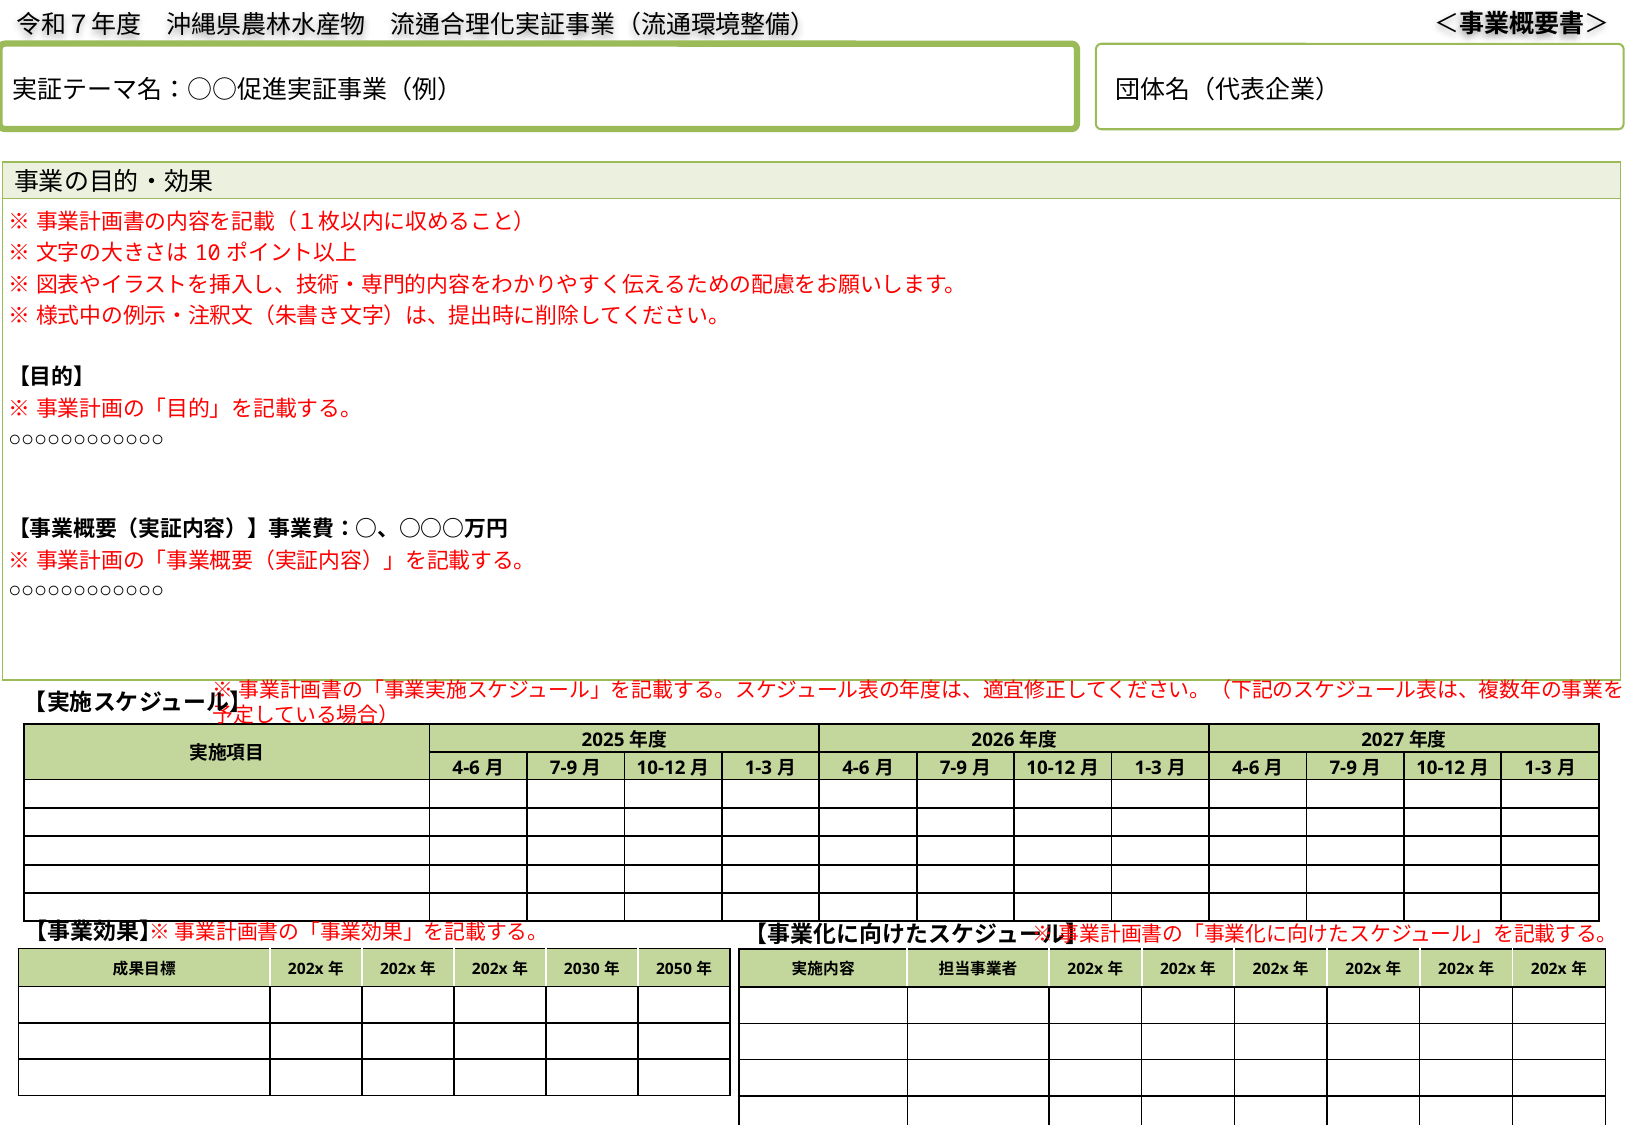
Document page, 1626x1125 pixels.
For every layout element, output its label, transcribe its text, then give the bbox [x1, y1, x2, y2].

table_cell [271, 987, 361, 1022]
table_cell [1210, 809, 1306, 835]
table_cell [1513, 1060, 1605, 1095]
table_cell [908, 1097, 1048, 1125]
table_cell [740, 1060, 907, 1095]
table_cell 1-3月 [723, 753, 818, 779]
table_cell [820, 809, 916, 835]
table_cell [528, 809, 624, 835]
table_cell [639, 987, 729, 1022]
table_header 202x年 [363, 956, 453, 986]
table_header 202x年 [1328, 957, 1419, 986]
table_cell [1050, 1024, 1141, 1059]
text_box 実証テーマ名：○○促進実証事業（例） [0, 41, 1080, 132]
table_cell [1502, 894, 1598, 908]
table_cell [1142, 1097, 1234, 1125]
text_box 【実施スケジュール】 [9, 683, 278, 719]
table_cell [1142, 1024, 1234, 1059]
table_cell [1328, 988, 1419, 1023]
table_cell [1502, 780, 1598, 807]
table_cell [19, 1060, 269, 1095]
table_cell [1235, 1097, 1326, 1125]
table_cell [1513, 1024, 1605, 1059]
table_cell [430, 809, 526, 835]
table_cell [1142, 988, 1234, 1023]
table_cell [1235, 1060, 1326, 1095]
table_cell [1405, 866, 1500, 892]
table_cell [723, 837, 818, 864]
table_cell [625, 894, 721, 907]
table_cell [918, 809, 1013, 835]
table_cell [455, 1060, 545, 1095]
table_cell [1112, 894, 1208, 907]
table_cell [723, 866, 818, 892]
table_cell [547, 987, 637, 1022]
table_cell [639, 1024, 729, 1058]
table_cell [430, 866, 526, 892]
table_cell [1307, 866, 1403, 892]
table_header 実施項目 [25, 725, 429, 779]
text_box ※事業計画書の「事業実施スケジュール」を記載する。スケジュール表の年度は、適宜修正してください。（下記のスケジュール表は、複数年の事業を予定している場合） [198, 677, 1625, 726]
table_cell [528, 837, 624, 864]
table_cell [820, 866, 916, 892]
table_cell [271, 1060, 361, 1095]
table_cell [25, 809, 429, 835]
text_box 令和７年度 沖縄県農林水産物 流通合理化実証事業（流通環境整備） [0, 1, 1322, 46]
table_cell [1112, 780, 1208, 807]
table_cell [25, 866, 429, 892]
table_cell [1328, 1060, 1419, 1095]
table_cell 10-12月 [1405, 753, 1500, 779]
table_cell [908, 1060, 1048, 1095]
table_cell [25, 894, 429, 913]
table_header 成果目標 [19, 949, 269, 986]
table_cell [723, 780, 818, 807]
table_header 2030年 [547, 956, 637, 986]
text_box 団体名（代表企業） [1093, 41, 1625, 132]
table_cell [625, 780, 721, 807]
table_cell [1210, 780, 1306, 807]
table_cell [918, 780, 1013, 807]
table_cell [1015, 780, 1111, 807]
table_cell [1015, 809, 1111, 835]
table_cell [1015, 894, 1111, 907]
table_cell 1-3月 [1112, 753, 1208, 779]
table_cell [1405, 809, 1500, 835]
table_cell [1420, 1097, 1512, 1125]
table_header 202x年 [1050, 957, 1141, 986]
table_cell [918, 837, 1013, 864]
table_cell [1015, 837, 1111, 864]
table_cell [1513, 1097, 1605, 1125]
table_cell [1502, 809, 1598, 835]
table_cell [1050, 1060, 1141, 1095]
text_box ※事業計画書の「事業化に向けたスケジュール」を記載する。 [1018, 908, 1625, 957]
table_cell [19, 987, 269, 1022]
table_cell [1307, 894, 1403, 908]
table_cell [528, 894, 624, 907]
table_cell [1328, 1097, 1419, 1125]
table_header 202x年 [1513, 957, 1605, 986]
table_cell ※事業計画書の内容を記載（１枚以内に収めること） ※文字の大きさは10ポイント以上 ※図表やイラストを挿入し、技術・専門的内容をわかりやすく伝えるための配慮をお願いします。 ※様式中の例示・注釈文（朱書き文字）は、提出時に削除してください。 【目的】 ※事業計画の「目的」を記載する。 ○○○○○○○○○○○○ 【事業概要（実証内容）】事業費：○、○○○万円 ※事業計画の「事業概要（実証内容）」を記載する。 ○○○○○○○○○○○○ [3, 199, 1620, 679]
table_header 2026年度 [820, 726, 1208, 751]
table_cell 10-12月 [625, 753, 721, 779]
table_cell [1307, 809, 1403, 835]
table_cell [820, 837, 916, 864]
table_cell [1420, 1060, 1512, 1095]
table_cell [918, 866, 1013, 892]
table_cell [1210, 894, 1306, 907]
table_cell [723, 894, 818, 907]
table_cell [1050, 1097, 1141, 1125]
table_cell [1112, 809, 1208, 835]
table_cell [908, 988, 1048, 1023]
table_cell [1420, 988, 1512, 1023]
table_cell [1307, 780, 1403, 807]
table_cell 10-12月 [1015, 753, 1111, 779]
text_box ＜事業概要書＞ [1325, 1, 1625, 44]
table_cell 4-6月 [1210, 753, 1306, 779]
table_header 202x年 [271, 956, 361, 986]
table_cell [1502, 866, 1598, 892]
table_cell [25, 780, 429, 807]
table_cell [430, 894, 526, 907]
table_cell [25, 837, 429, 864]
table_cell 7-9月 [528, 753, 624, 779]
table_cell [740, 988, 907, 1023]
table_cell [1210, 866, 1306, 892]
table_cell [1513, 988, 1605, 1023]
table_header 2025年度 [430, 726, 818, 751]
table_cell [363, 1024, 453, 1058]
table_cell [1328, 1024, 1419, 1059]
table_cell [1112, 866, 1208, 892]
table_cell [1235, 1024, 1326, 1059]
table_cell [1405, 780, 1500, 807]
table_cell [430, 780, 526, 807]
table_cell [455, 987, 545, 1022]
table_header 2027年度 [1210, 726, 1598, 751]
table_cell [723, 809, 818, 835]
table_header 2050年 [639, 956, 729, 986]
table_cell [528, 780, 624, 807]
table_cell [1405, 837, 1500, 864]
table_header 202x年 [1143, 957, 1233, 986]
table_cell [528, 866, 624, 892]
table_cell 7-9月 [918, 753, 1013, 779]
table_cell [19, 1024, 269, 1058]
table_cell [820, 780, 916, 807]
table_cell 4-6月 [430, 753, 526, 779]
table_cell [363, 987, 453, 1022]
table_cell 4-6月 [820, 753, 916, 779]
table_cell [820, 894, 916, 907]
table_cell [908, 1024, 1048, 1059]
table_cell [1015, 866, 1111, 892]
table_cell [1142, 1060, 1234, 1095]
table_cell [455, 1024, 545, 1058]
table_cell [430, 837, 526, 864]
table_cell 7-9月 [1307, 753, 1403, 779]
table_cell [363, 1060, 453, 1095]
table_cell [625, 837, 721, 864]
table_cell [271, 1024, 361, 1058]
table_cell [918, 894, 1013, 907]
text_box 【事業効果】 [9, 913, 134, 948]
table_cell [1210, 837, 1306, 864]
table_cell [547, 1024, 637, 1058]
table_header 担当事業者 [908, 956, 1048, 986]
table_header 実施内容 [740, 956, 906, 986]
table_cell [625, 809, 721, 835]
table_cell [547, 1060, 637, 1095]
table_cell [1050, 988, 1141, 1023]
table_cell [740, 1097, 907, 1125]
table_cell [1112, 837, 1208, 864]
table_cell [625, 866, 721, 892]
table_cell [1235, 988, 1326, 1023]
table_cell [1420, 1024, 1512, 1059]
table_header 202x年 [1235, 957, 1326, 986]
table_cell [1405, 894, 1500, 908]
table_header 202x年 [455, 956, 545, 986]
table_cell [740, 1024, 907, 1059]
table_cell 1-3月 [1502, 753, 1598, 779]
text_box ※事業計画書の「事業効果」を記載する。 [134, 907, 1327, 956]
table_cell [1307, 837, 1403, 864]
table_cell [639, 1060, 729, 1095]
table_cell [1502, 837, 1598, 864]
table_header 事業の目的・効果 [3, 163, 1620, 198]
table_header 202x年 [1421, 957, 1512, 986]
